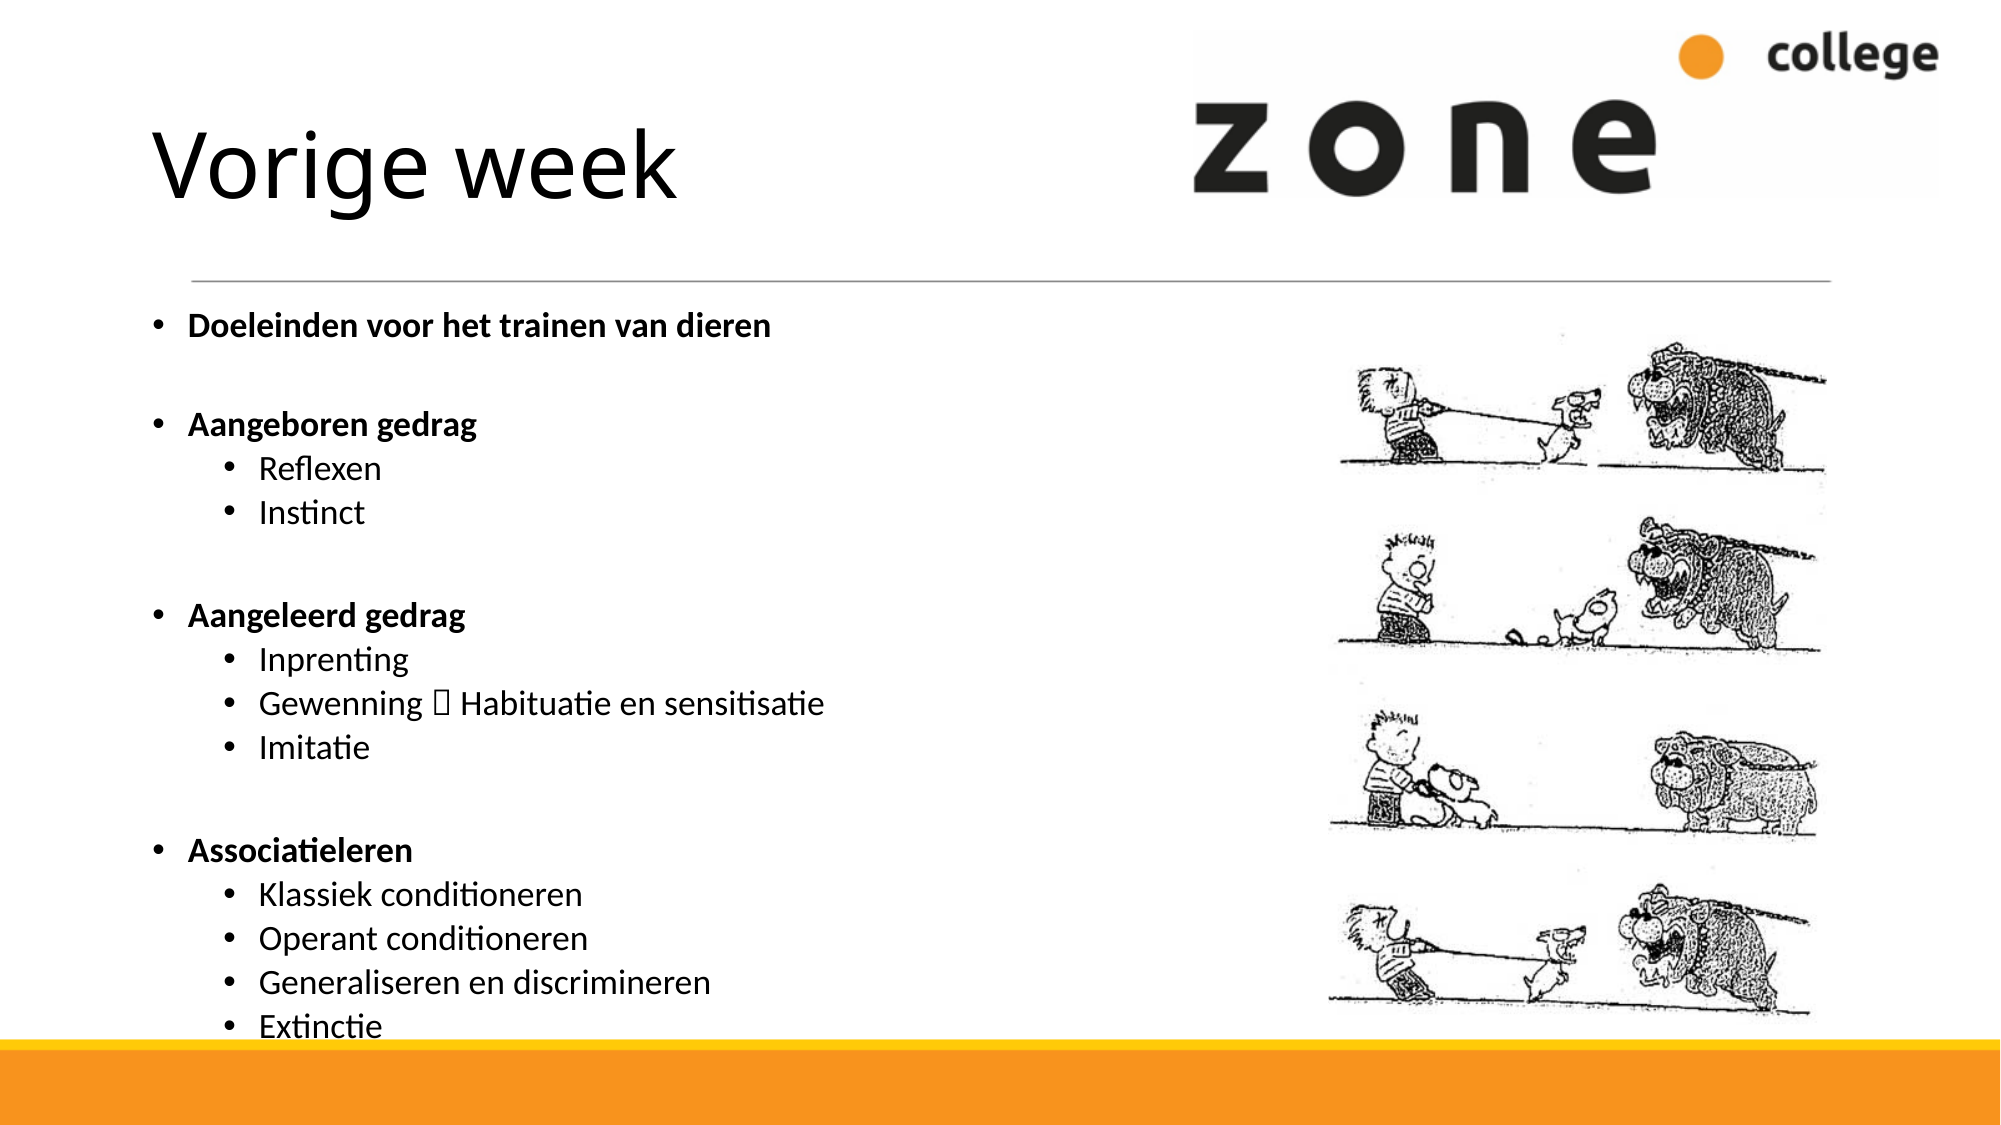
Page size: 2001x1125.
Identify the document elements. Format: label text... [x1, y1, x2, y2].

title Vorige week [137, 59, 1863, 278]
list Doeleinden voor het trainen van dieren Aangeboren gedrag Reflexen Instinct Aangeleerd gedrag Inprenting Gewenning  Habituatie en sensitisatie Imitatie Associatieleren Klassiek conditioneren Operant conditioneren Generaliseren en discrimineren Extinctie [137, 299, 1863, 1055]
picture [0, 0, 2001, 1125]
